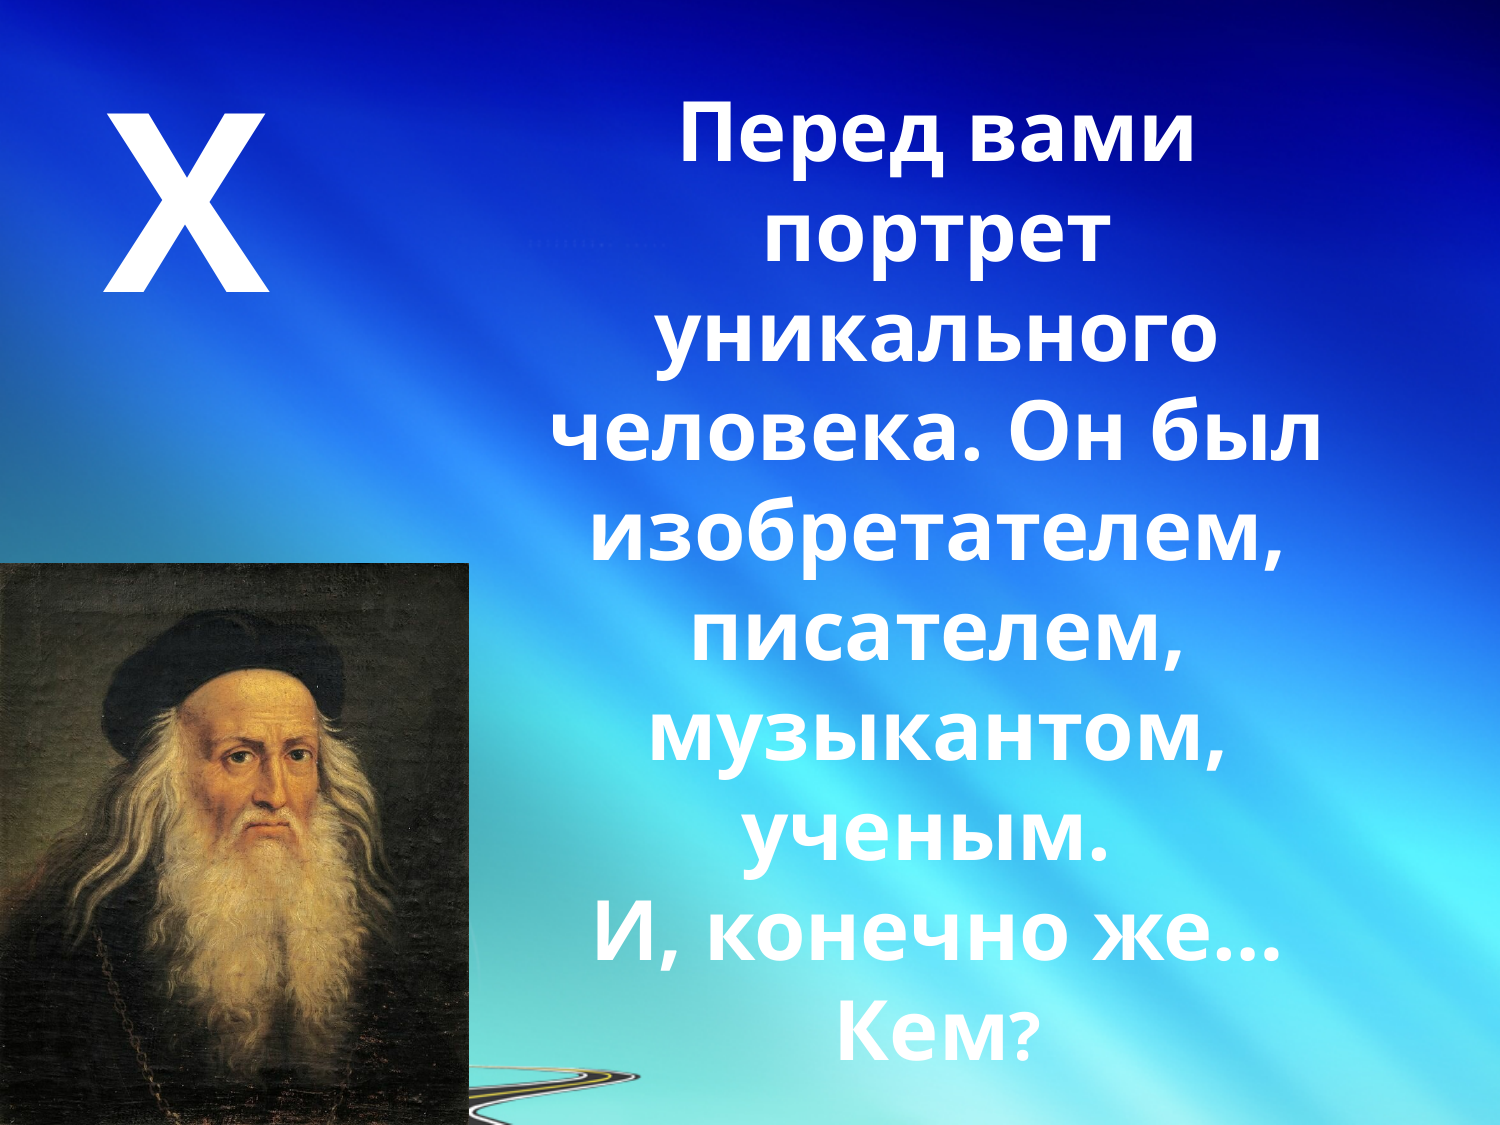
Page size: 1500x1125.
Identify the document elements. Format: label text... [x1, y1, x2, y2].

text_box Перед вами портрет уникального человека. Он был изобретателем, писателем, музыкантом, ученым. И, конечно же… Кем? [492, 70, 1383, 1085]
text_box Х [58, 35, 317, 350]
picture [0, 0, 1500, 1125]
